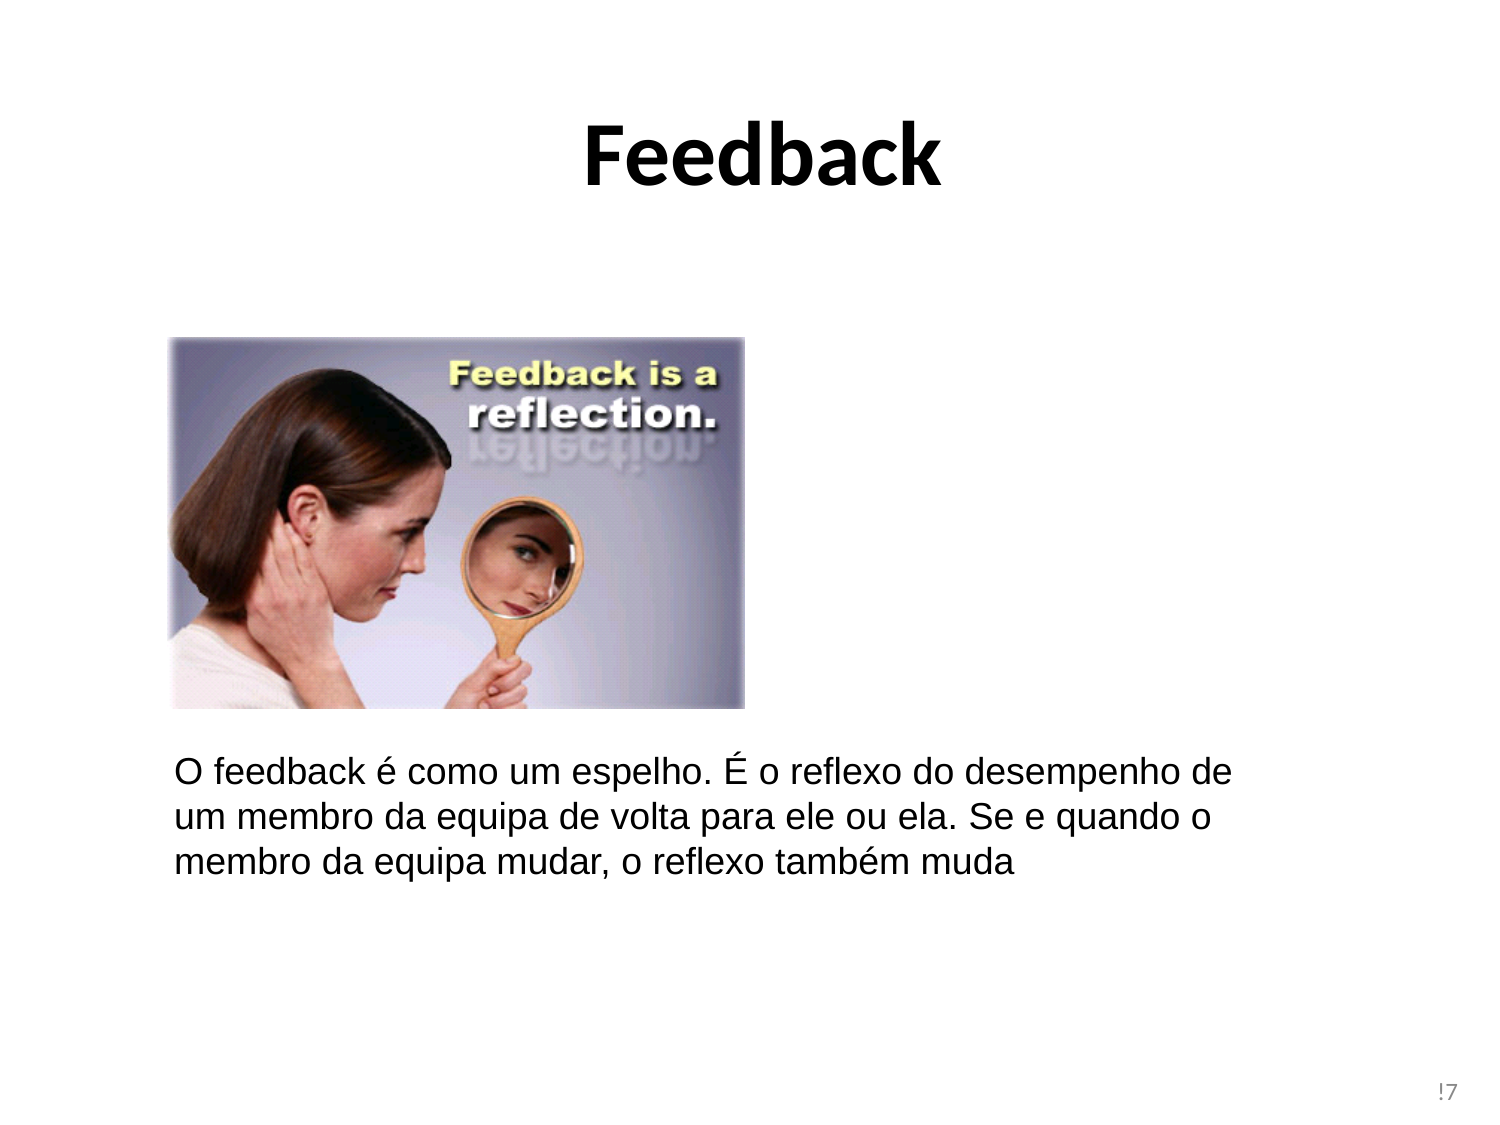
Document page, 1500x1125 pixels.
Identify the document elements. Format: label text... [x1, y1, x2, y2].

text_box O feedback é como um espelho. É o reflexo do desempenho de um membro da equipa de volta para ele ou ela. Se e quando o membro da equipa mudar, o reflexo também muda [159, 739, 1270, 890]
text_box !7 [1122, 1067, 1473, 1125]
picture [167, 337, 754, 718]
title Feedback [88, 77, 1439, 221]
